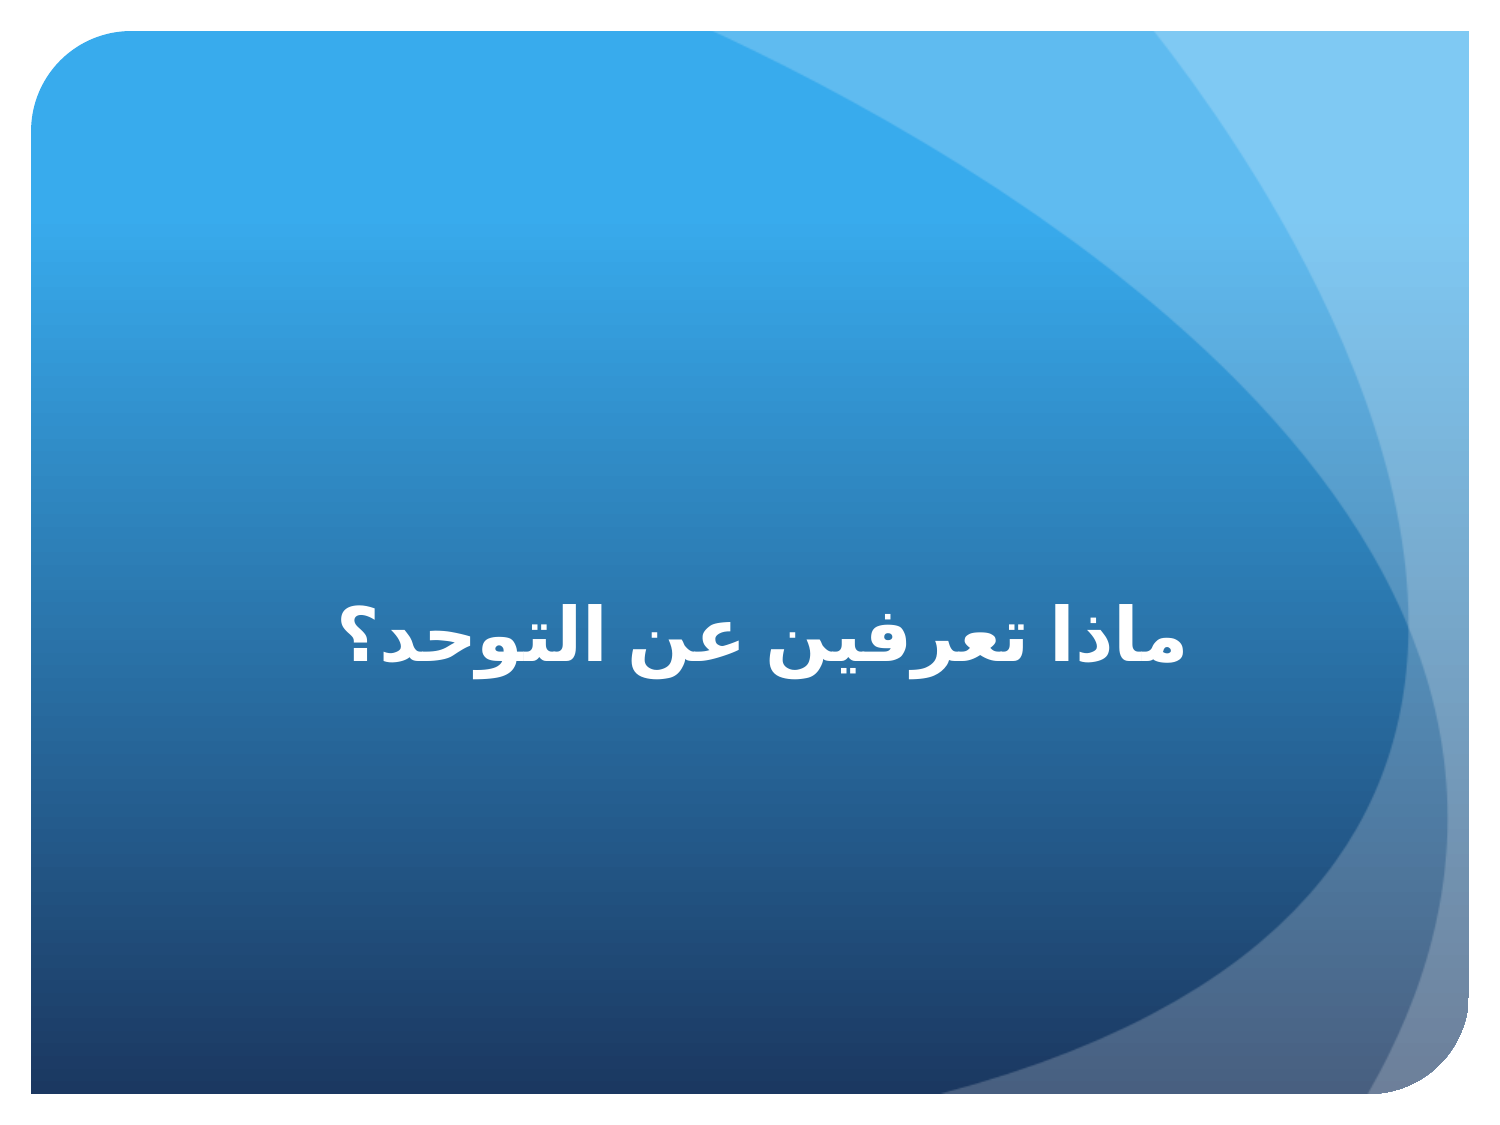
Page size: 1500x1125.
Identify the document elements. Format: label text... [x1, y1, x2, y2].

list ماذا تعرفين عن التوحد؟ [75, 315, 1451, 1125]
picture [24, 30, 1473, 1094]
